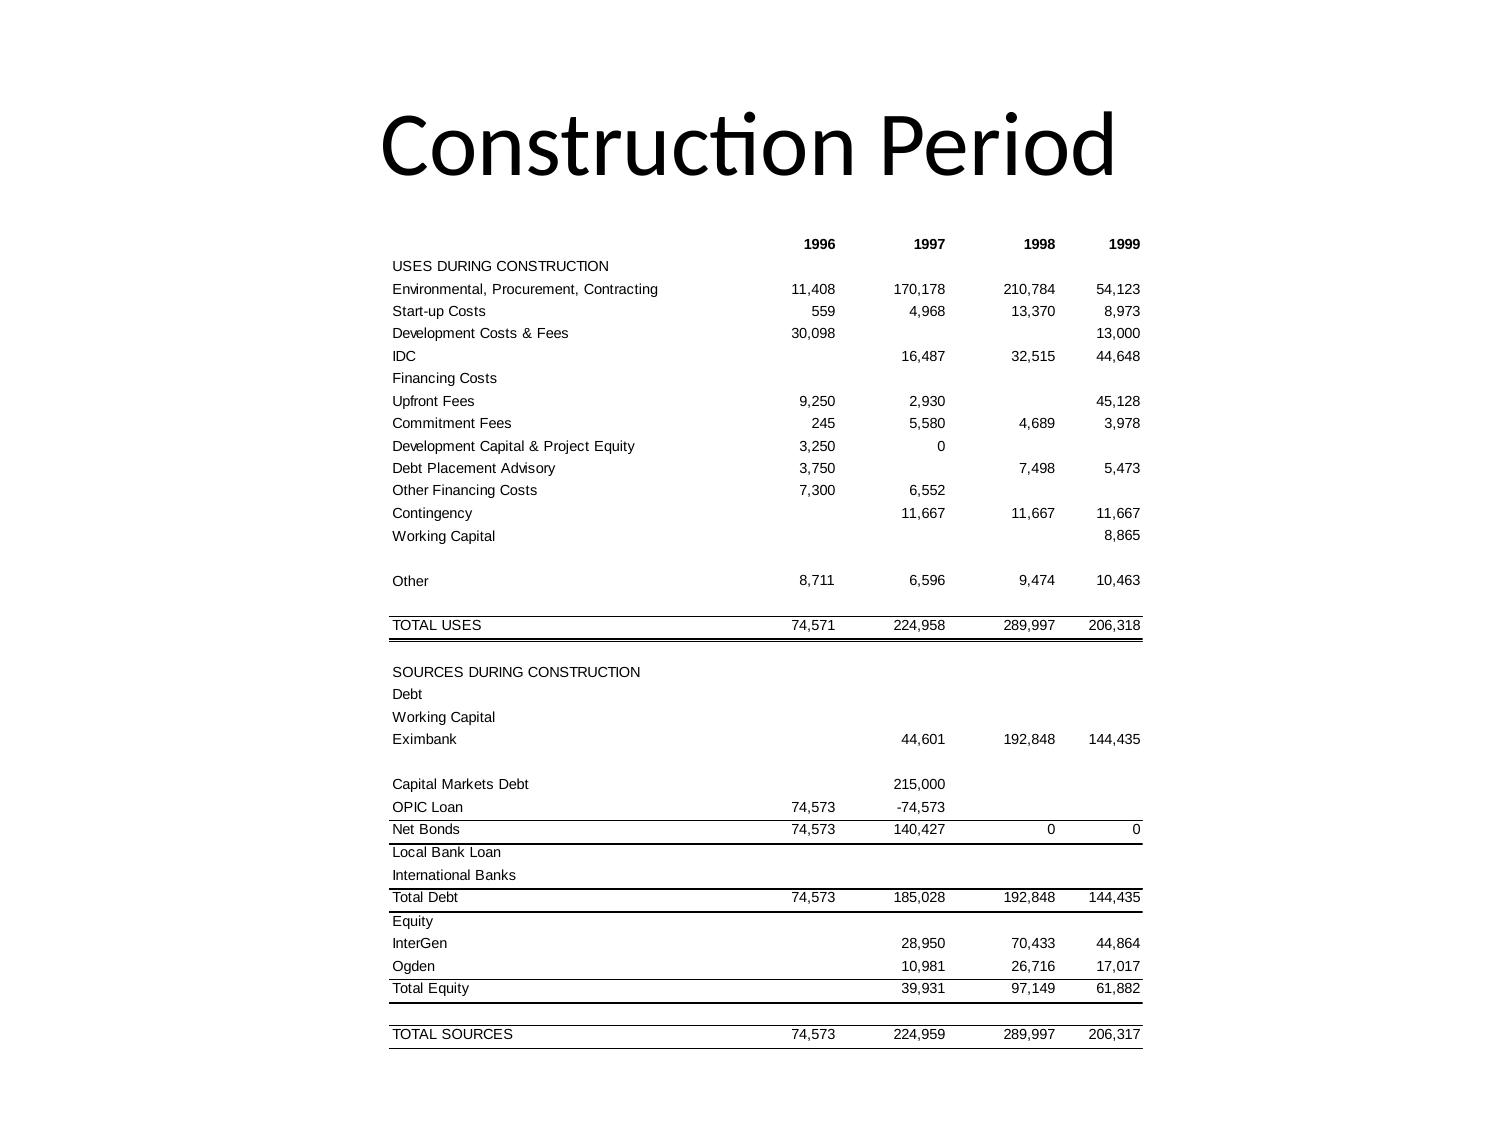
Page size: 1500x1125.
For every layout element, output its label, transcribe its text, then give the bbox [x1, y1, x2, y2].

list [368, 212, 1144, 1051]
title Construction Period [75, 45, 1425, 233]
